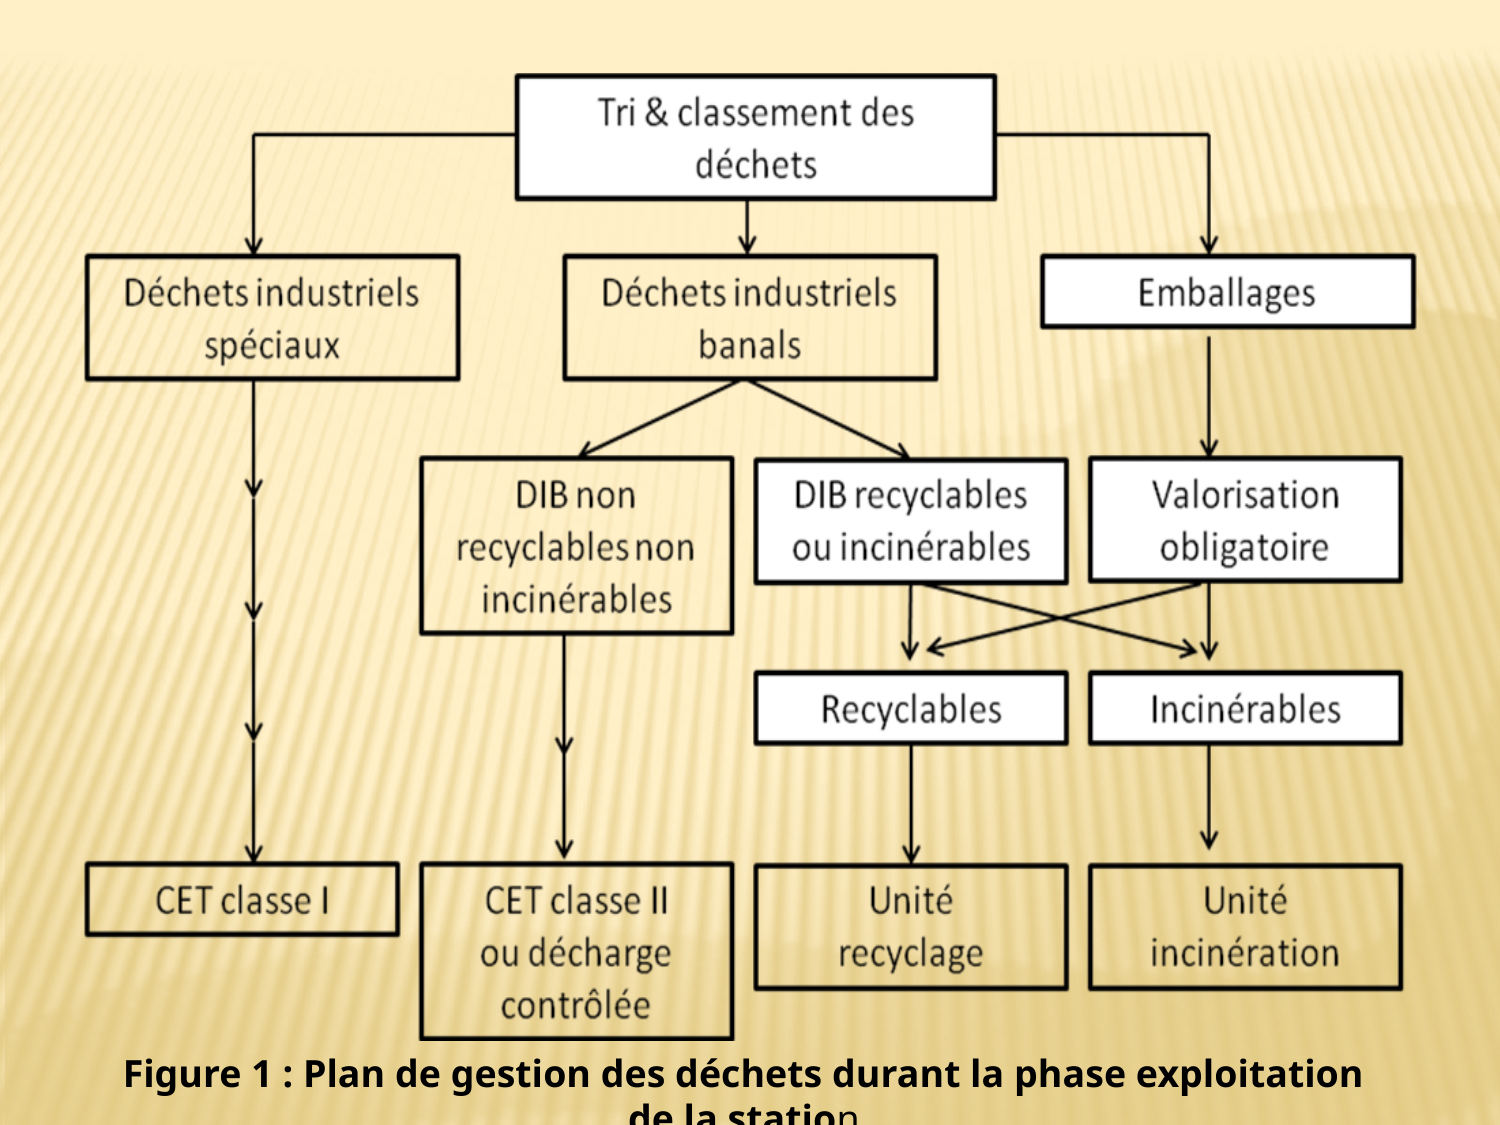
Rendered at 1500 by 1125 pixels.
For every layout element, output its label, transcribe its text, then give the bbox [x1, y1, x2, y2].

text_box Figure 1 : Plan de gestion des déchets durant la phase exploitation de la station [81, 1060, 1407, 1125]
picture [81, 69, 1419, 1044]
